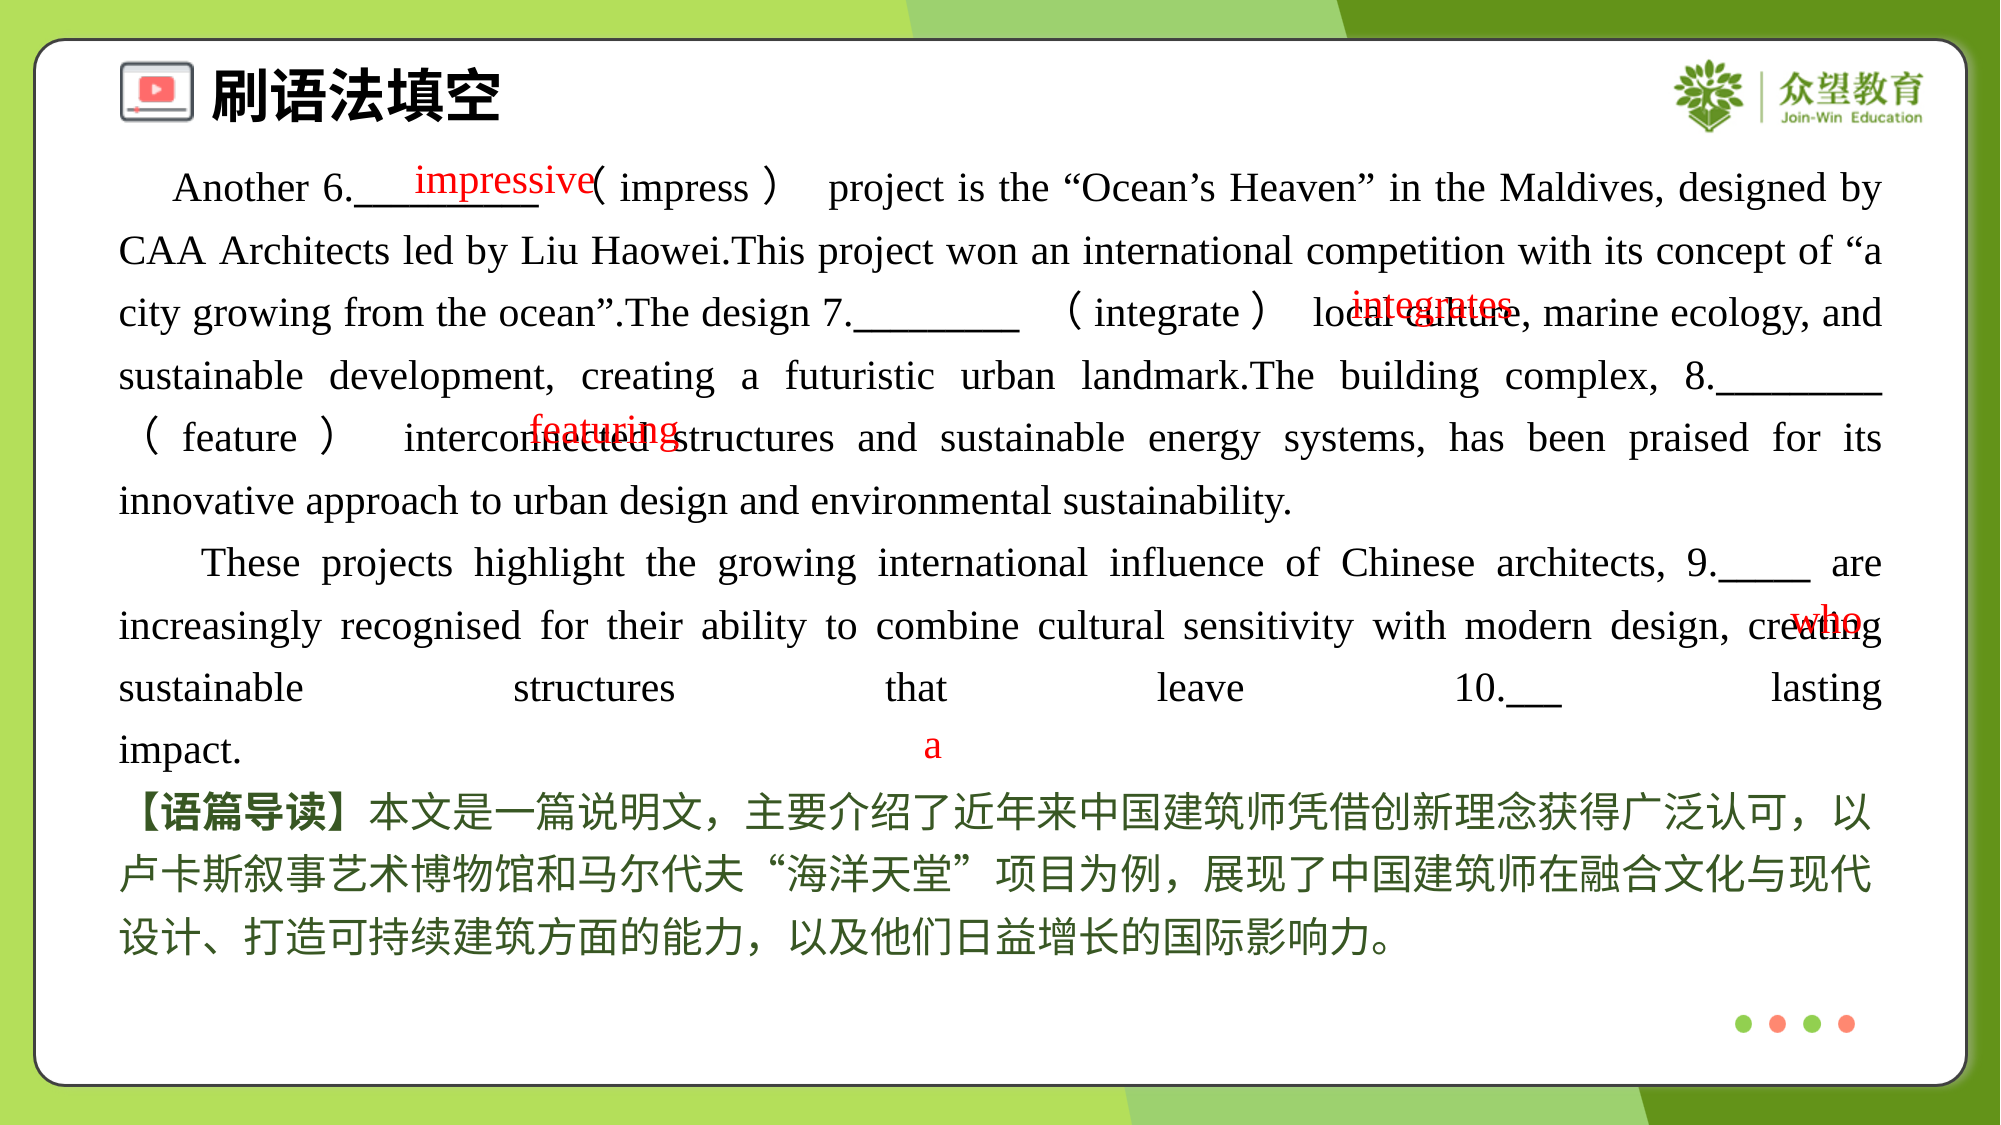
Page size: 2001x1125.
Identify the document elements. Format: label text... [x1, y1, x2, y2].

picture [0, 0, 2000, 1125]
text_box Another 6.__________ （impress） project is the “Ocean’s Heaven” in the Maldives, designed by CAA Architects led by Liu Haowei.This project won an international competition with its concept of “a city growing from the ocean”.The design 7._________ （integrate） local culture, marine ecology, and sustainable development, creating a futuristic urban landmark.The building complex, 8._________ （feature） interconnected structures and sustainable energy systems, has been praised for its innovative approach to urban design and environmental sustainability. These projects highlight the growing international influence of Chinese architects, 9._____ are increasingly recognised for their ability to combine cultural sensitivity with modern design, creating sustainable structures that leave 10.___ lasting impact.#1.2.1 [118, 147, 1883, 767]
text_box integrates [1346, 264, 1518, 322]
text_box featuring [524, 389, 684, 447]
text_box impressive [410, 139, 600, 197]
text_box who [1785, 578, 1868, 637]
text_box a [918, 703, 947, 762]
text_box 【语篇导读】本文是一篇说明文，主要介绍了近年来中国建筑师凭借创新理念获得广泛认可，以卢卡斯叙事艺术博物馆和马尔代夫“海洋天堂”项目为例，展现了中国建筑师在融合文化与现代设计、打造可持续建筑方面的能力，以及他们日益增长的国际影响力。 [118, 773, 1883, 956]
